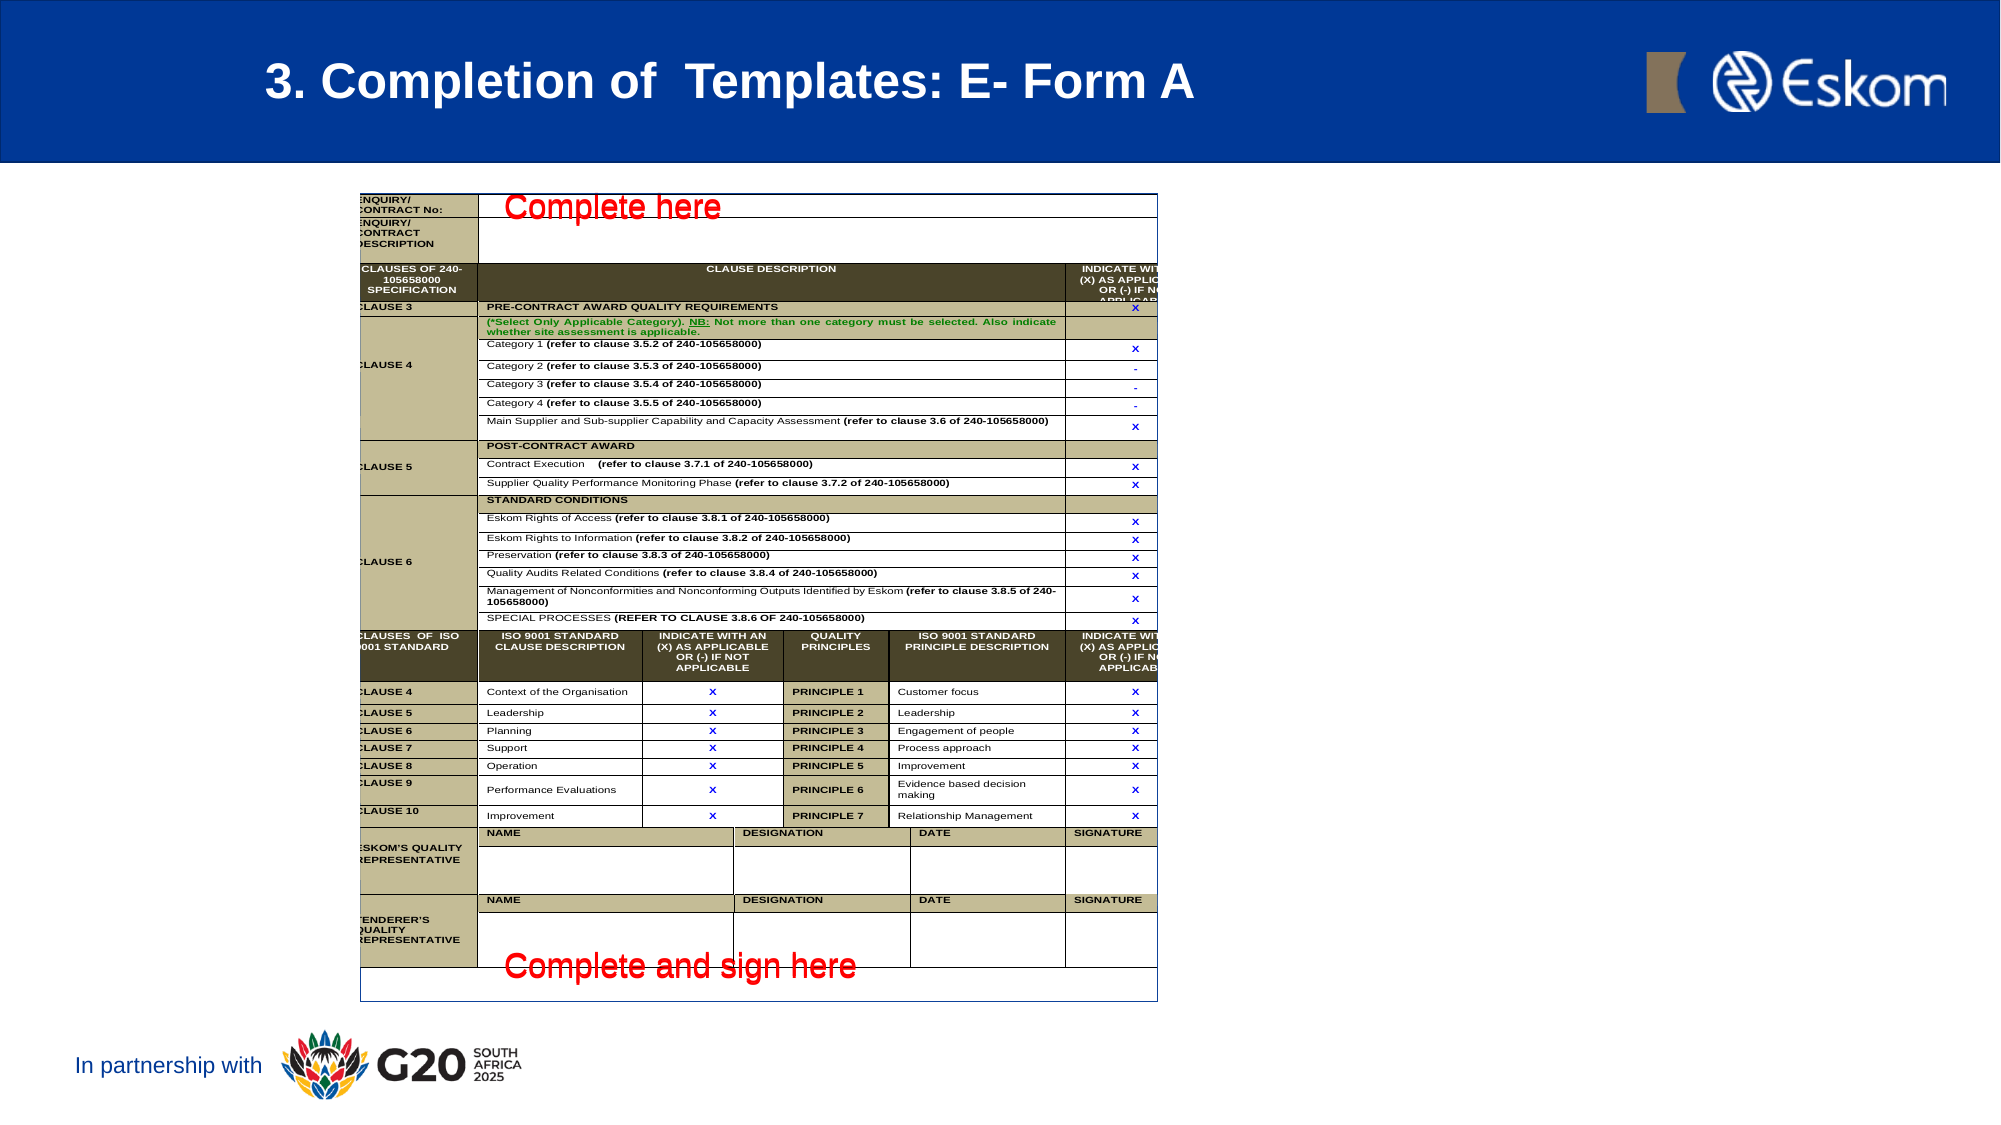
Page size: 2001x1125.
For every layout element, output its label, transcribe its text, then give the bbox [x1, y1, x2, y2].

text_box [360, 178, 1241, 1002]
title 3. Completion of Templates: E- Form A [249, 27, 1459, 137]
picture [280, 1029, 526, 1100]
